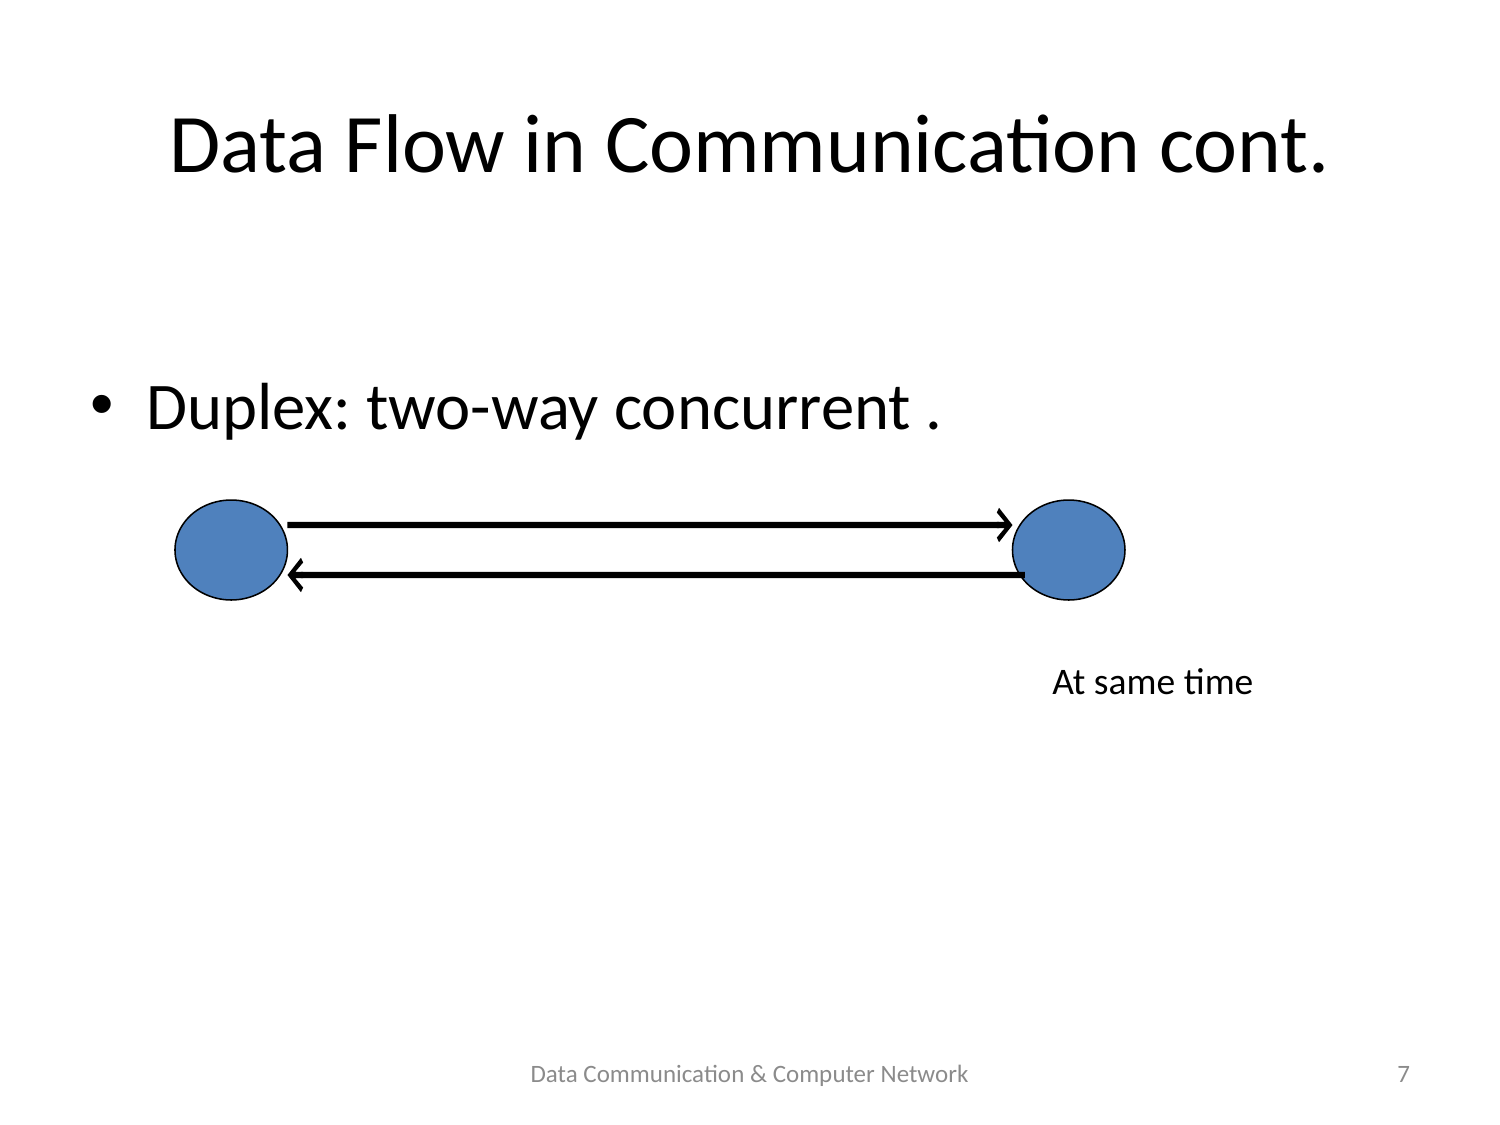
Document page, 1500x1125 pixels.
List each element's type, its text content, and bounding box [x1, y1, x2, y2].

footer Data Communication & Computer Network [512, 1042, 988, 1103]
text_box [1012, 500, 1126, 601]
text_box [174, 500, 288, 601]
text_box At same time [1037, 649, 1375, 710]
title Data Flow in Communication cont. [75, 45, 1425, 233]
slide_number 7 [1074, 1042, 1425, 1103]
list Duplex: two-way concurrent . [75, 262, 1425, 1005]
